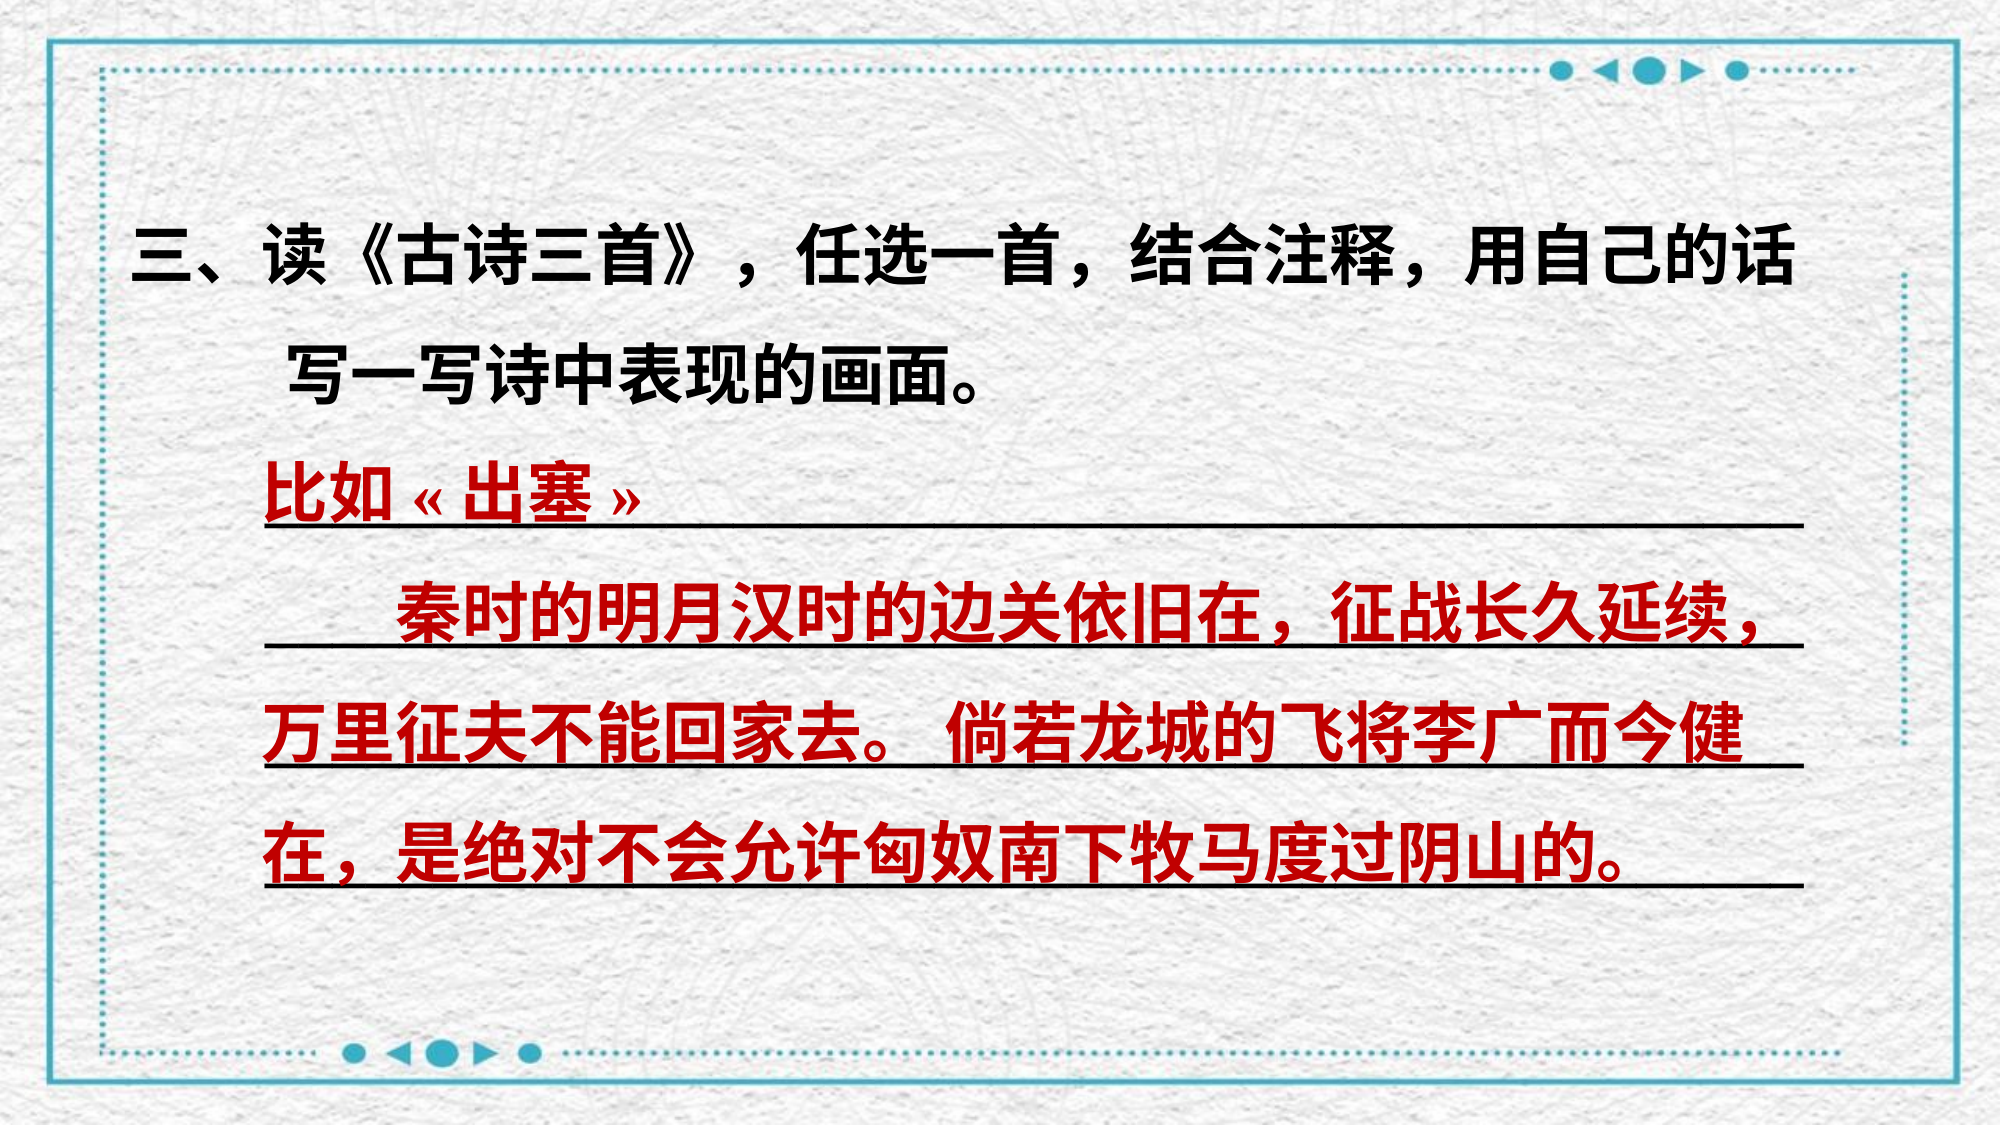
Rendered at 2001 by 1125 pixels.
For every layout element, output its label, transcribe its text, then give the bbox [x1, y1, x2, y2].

text_box 三、读《古诗三首》，任选一首，结合注释，用自己的话写一写诗中表现的画面。 ______________________________________________ ______________________________________________ ______________________________________________ ______________________________________________ [113, 165, 1858, 900]
picture [0, 0, 2000, 1125]
text_box 比如«出塞» 秦时的明月汉时的边关依旧在，征战长久延续，万里征夫不能回家去。 倘若龙城的飞将李广而今健在，是绝对不会允许匈奴南下牧马度过阴山的。 [247, 403, 1811, 899]
